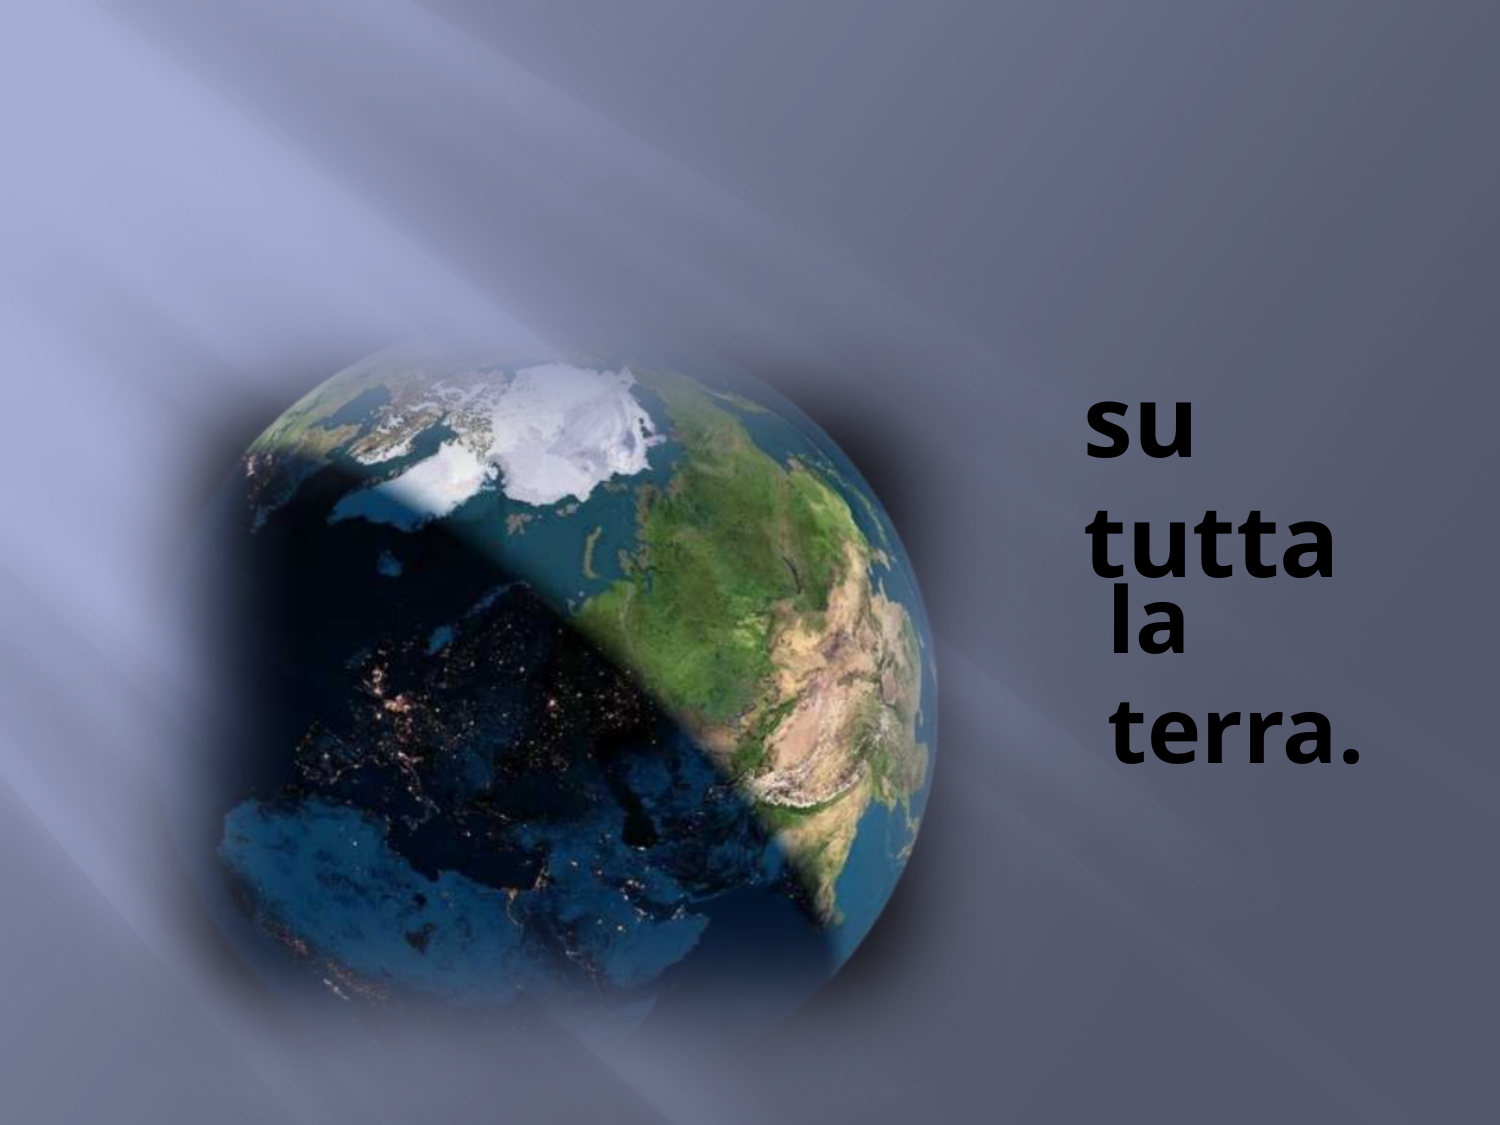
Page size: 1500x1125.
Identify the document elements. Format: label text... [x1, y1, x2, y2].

text_box la terra. [1092, 554, 1447, 789]
picture [100, 314, 1011, 1095]
text_box su tutta [1068, 349, 1447, 605]
